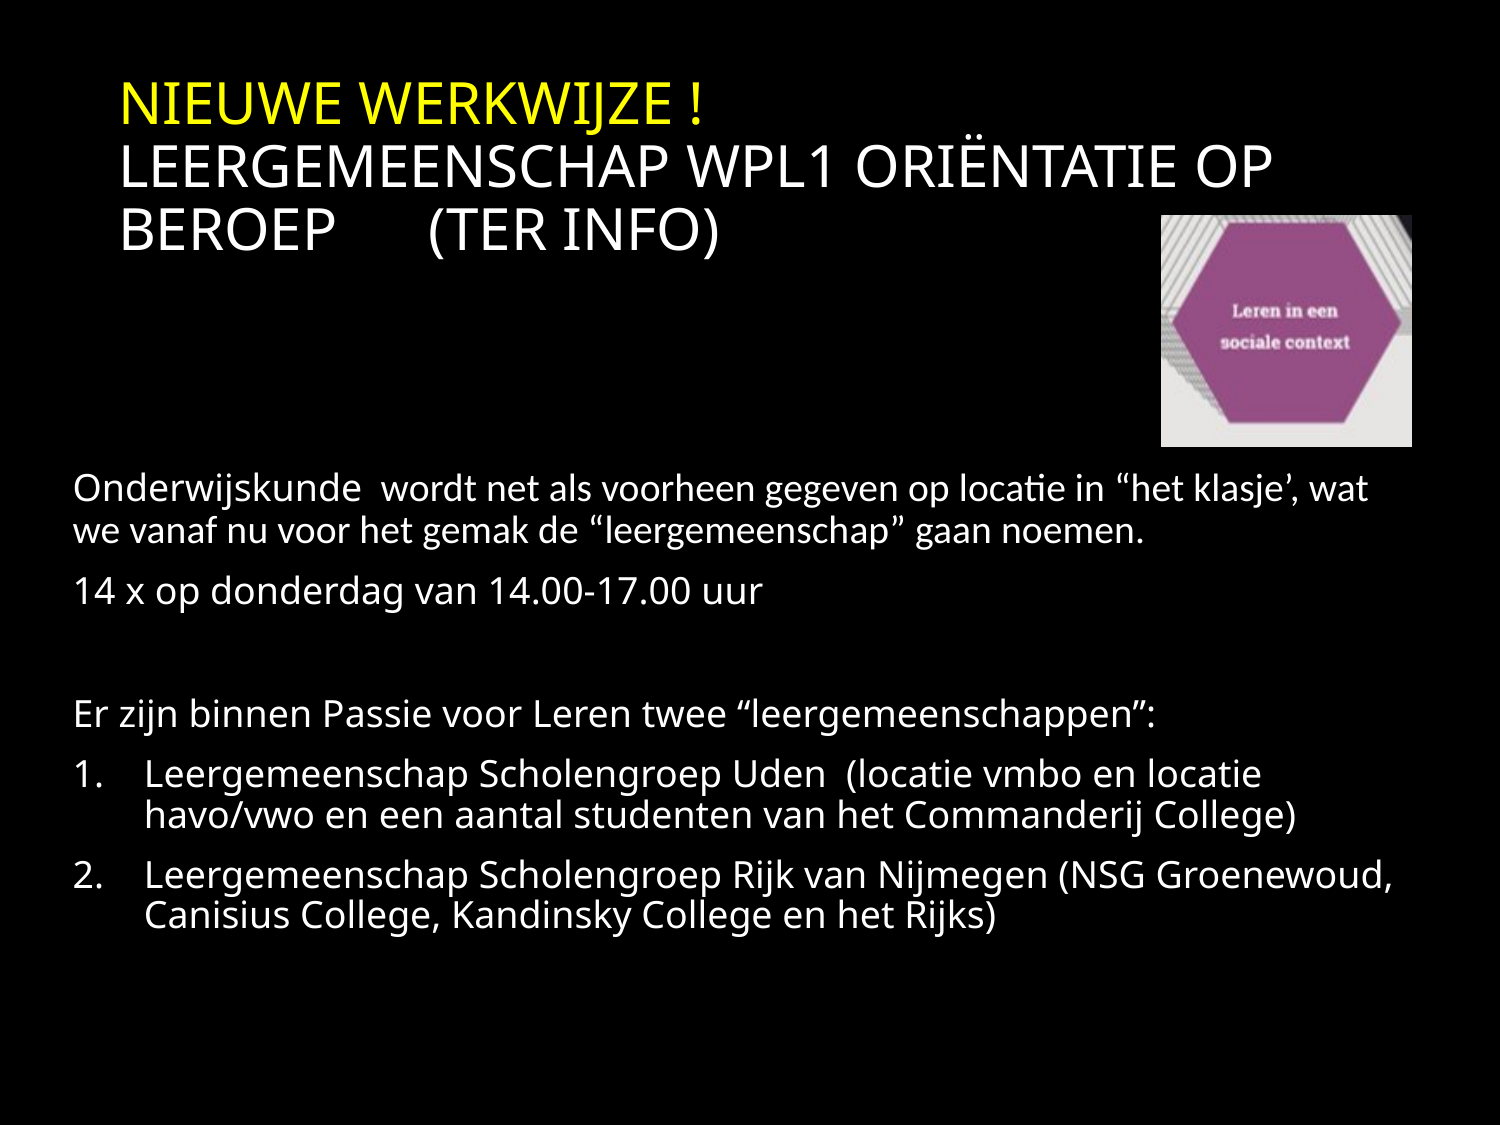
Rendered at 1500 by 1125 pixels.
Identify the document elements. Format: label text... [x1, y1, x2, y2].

title Nieuwe werkwijze ! LEERGEMEENSCHAP WPL1 ORIËNTATIE OP BEROEP (ter info) [103, 59, 1488, 278]
list Onderwijskunde wordt net als voorheen gegeven op locatie in “het klasje’, wat we vanaf nu voor het gemak de “leergemeenschap” gaan noemen. 14 x op donderdag van 14.00-17.00 uur Er zijn binnen Passie voor Leren twee “leergemeenschappen”: Leergemeenschap Scholengroep Uden (locatie vmbo en locatie havo/vwo en een aantal studenten van het Commanderij College) Leergemeenschap Scholengroep Rijk van Nijmegen (NSG Groenewoud, Canisius College, Kandinsky College en het Rijks) [57, 271, 1427, 950]
picture [1161, 215, 1412, 447]
